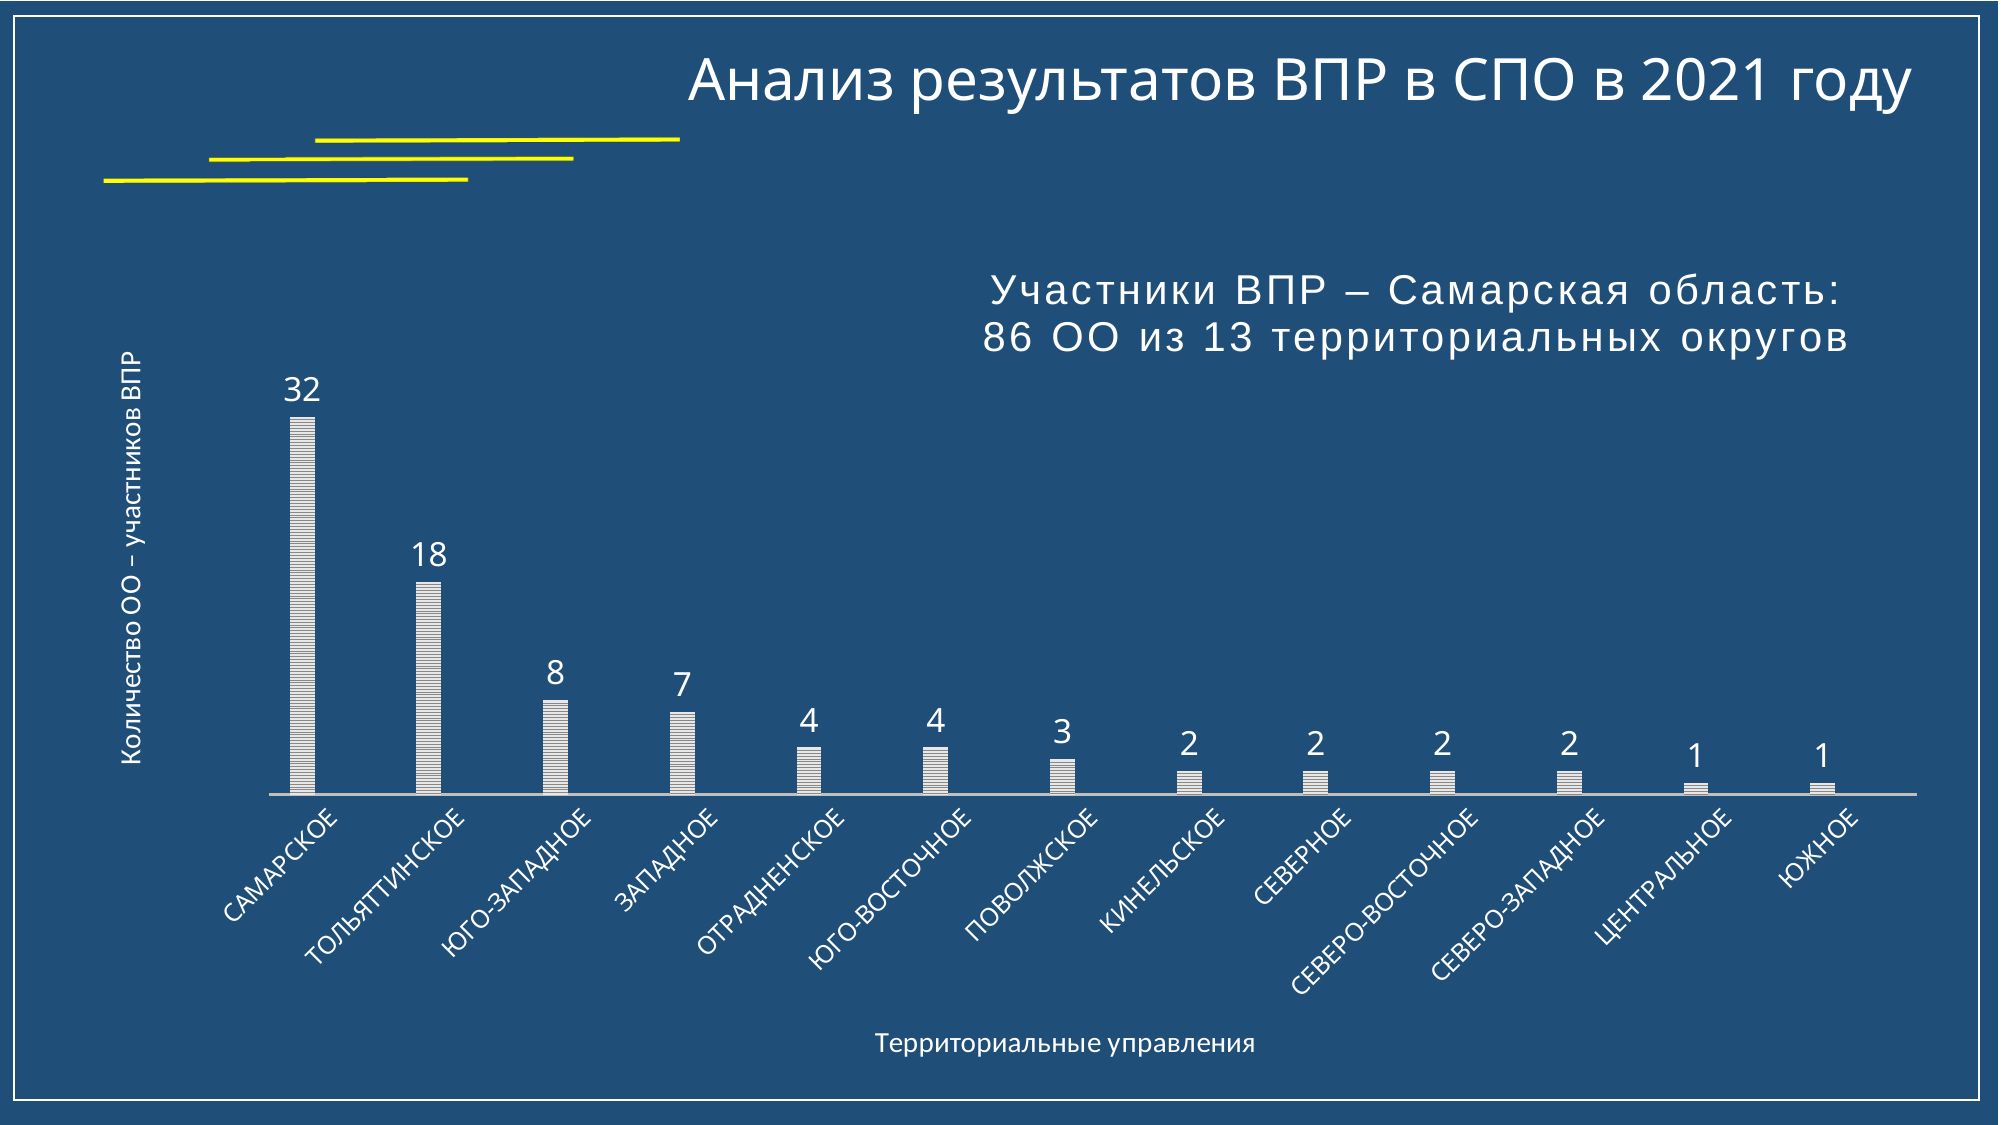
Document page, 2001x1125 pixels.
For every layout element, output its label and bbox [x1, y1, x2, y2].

chart [103, 219, 1954, 1094]
picture [0, 0, 2000, 1125]
